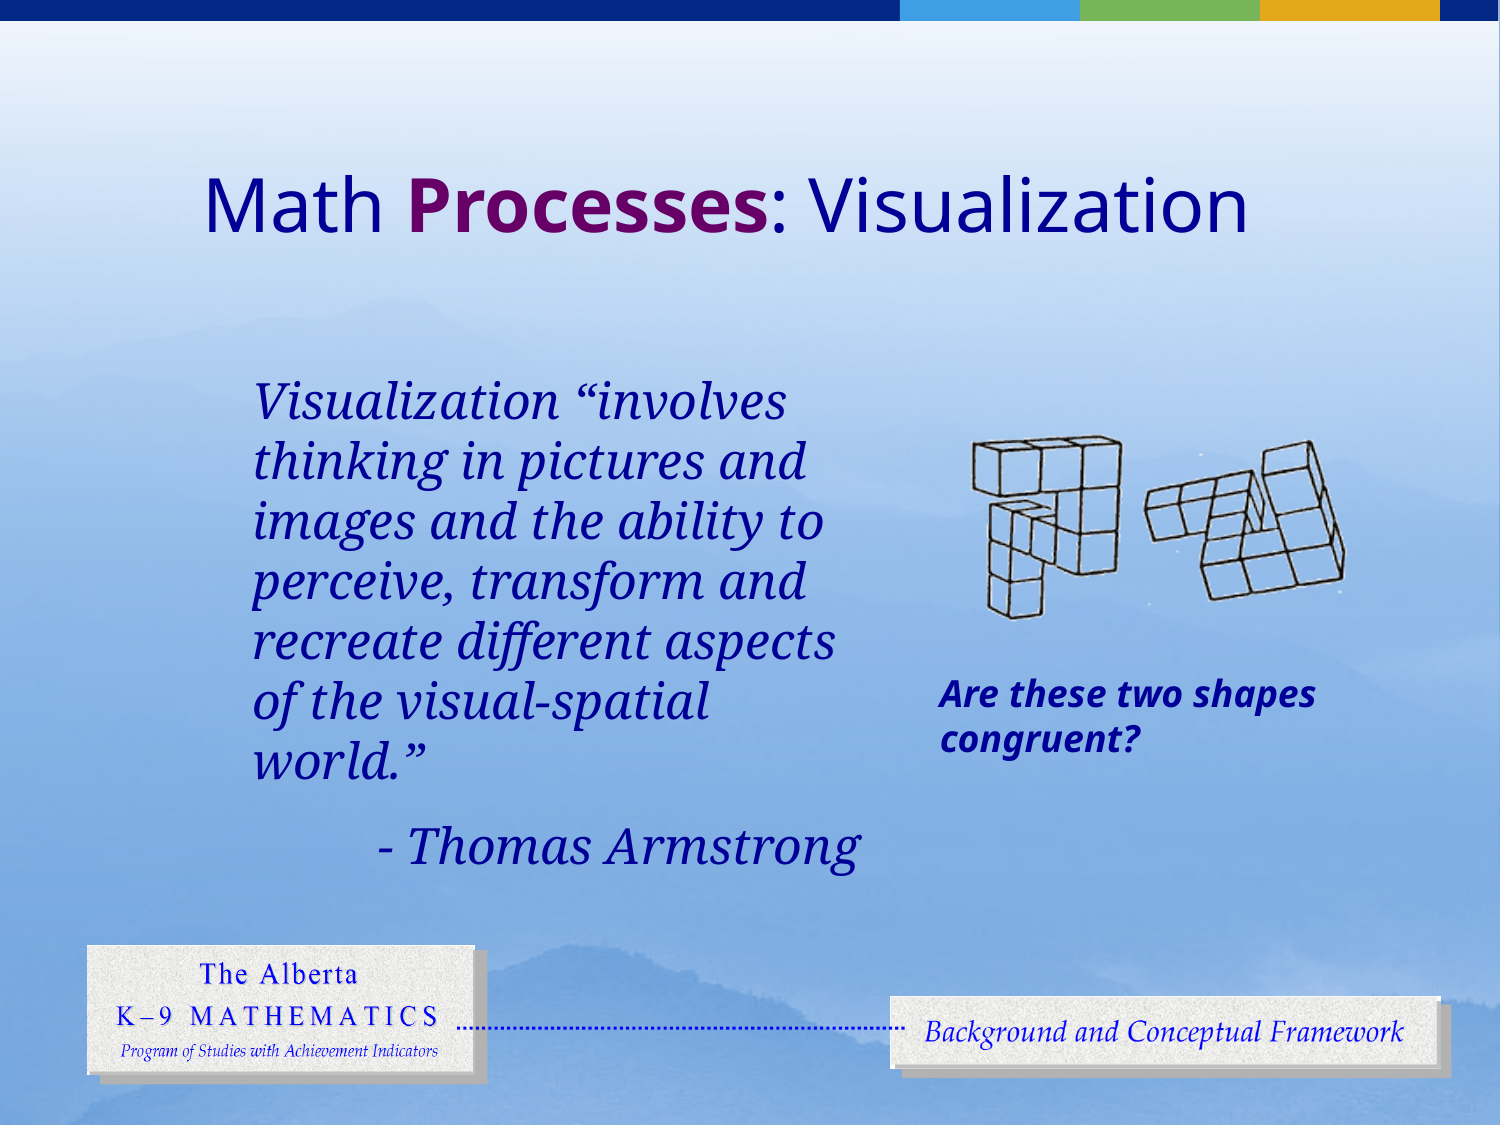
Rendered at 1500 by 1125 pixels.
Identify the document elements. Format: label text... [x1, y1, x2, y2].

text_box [86, 944, 1452, 1085]
text_box Visualization “involves thinking in pictures and images and the ability to perceive, transform and recreate different aspects of the visual-spatial world.” - Thomas Armstrong [237, 362, 875, 883]
text_box Are these two shapes congruent? [924, 662, 1413, 768]
picture [924, 411, 1392, 639]
text_box Math Processes: Visualization [187, 149, 1313, 255]
